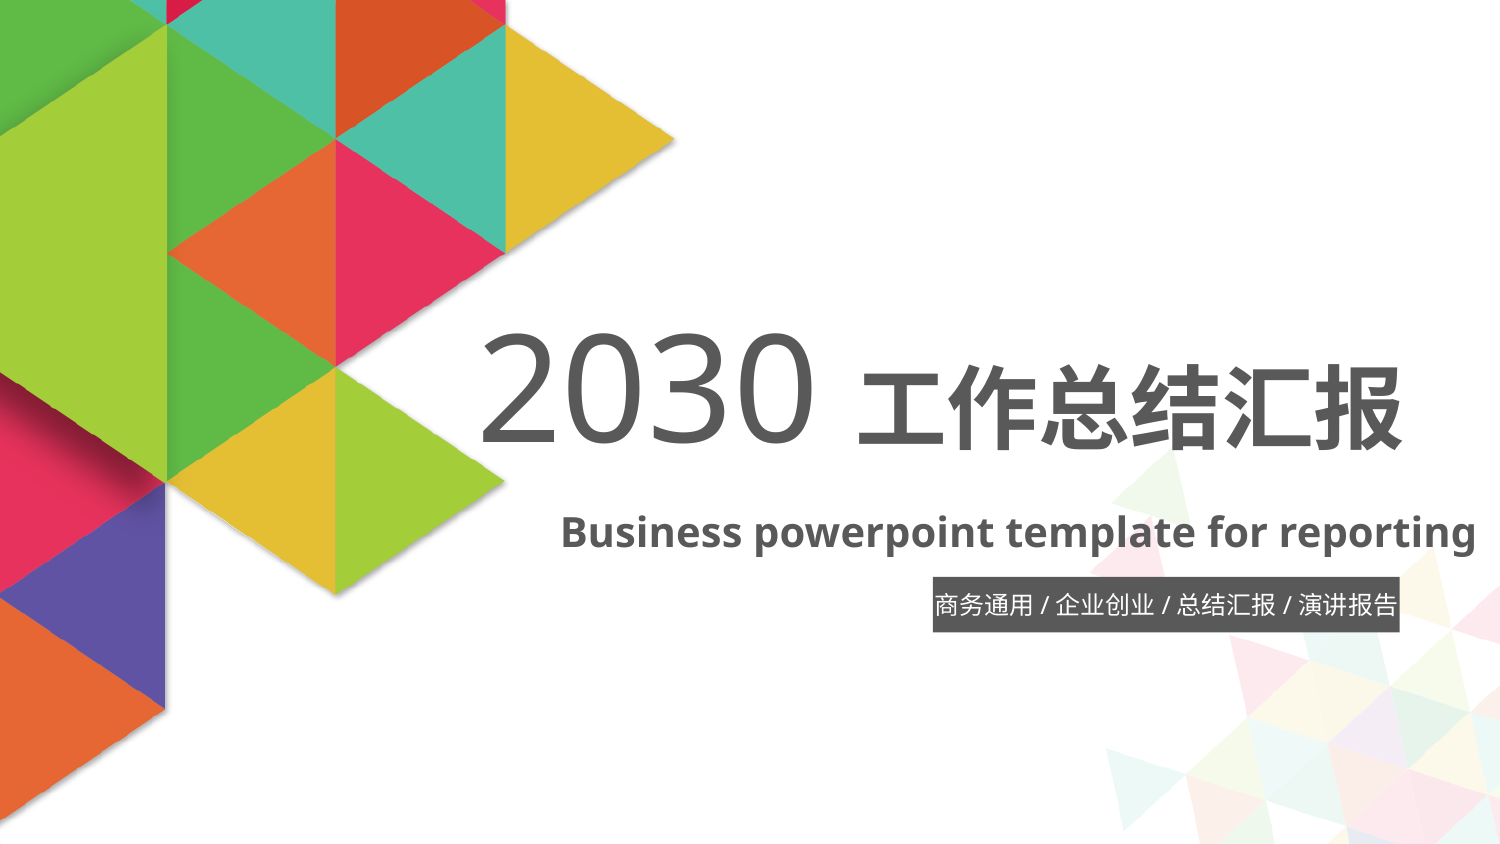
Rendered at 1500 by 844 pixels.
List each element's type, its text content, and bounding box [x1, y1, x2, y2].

text_box Business powerpoint template for reporting [545, 498, 1493, 564]
picture [0, 0, 1500, 844]
text_box 2030工作总结汇报 [286, 413, 1421, 480]
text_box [932, 576, 1400, 633]
